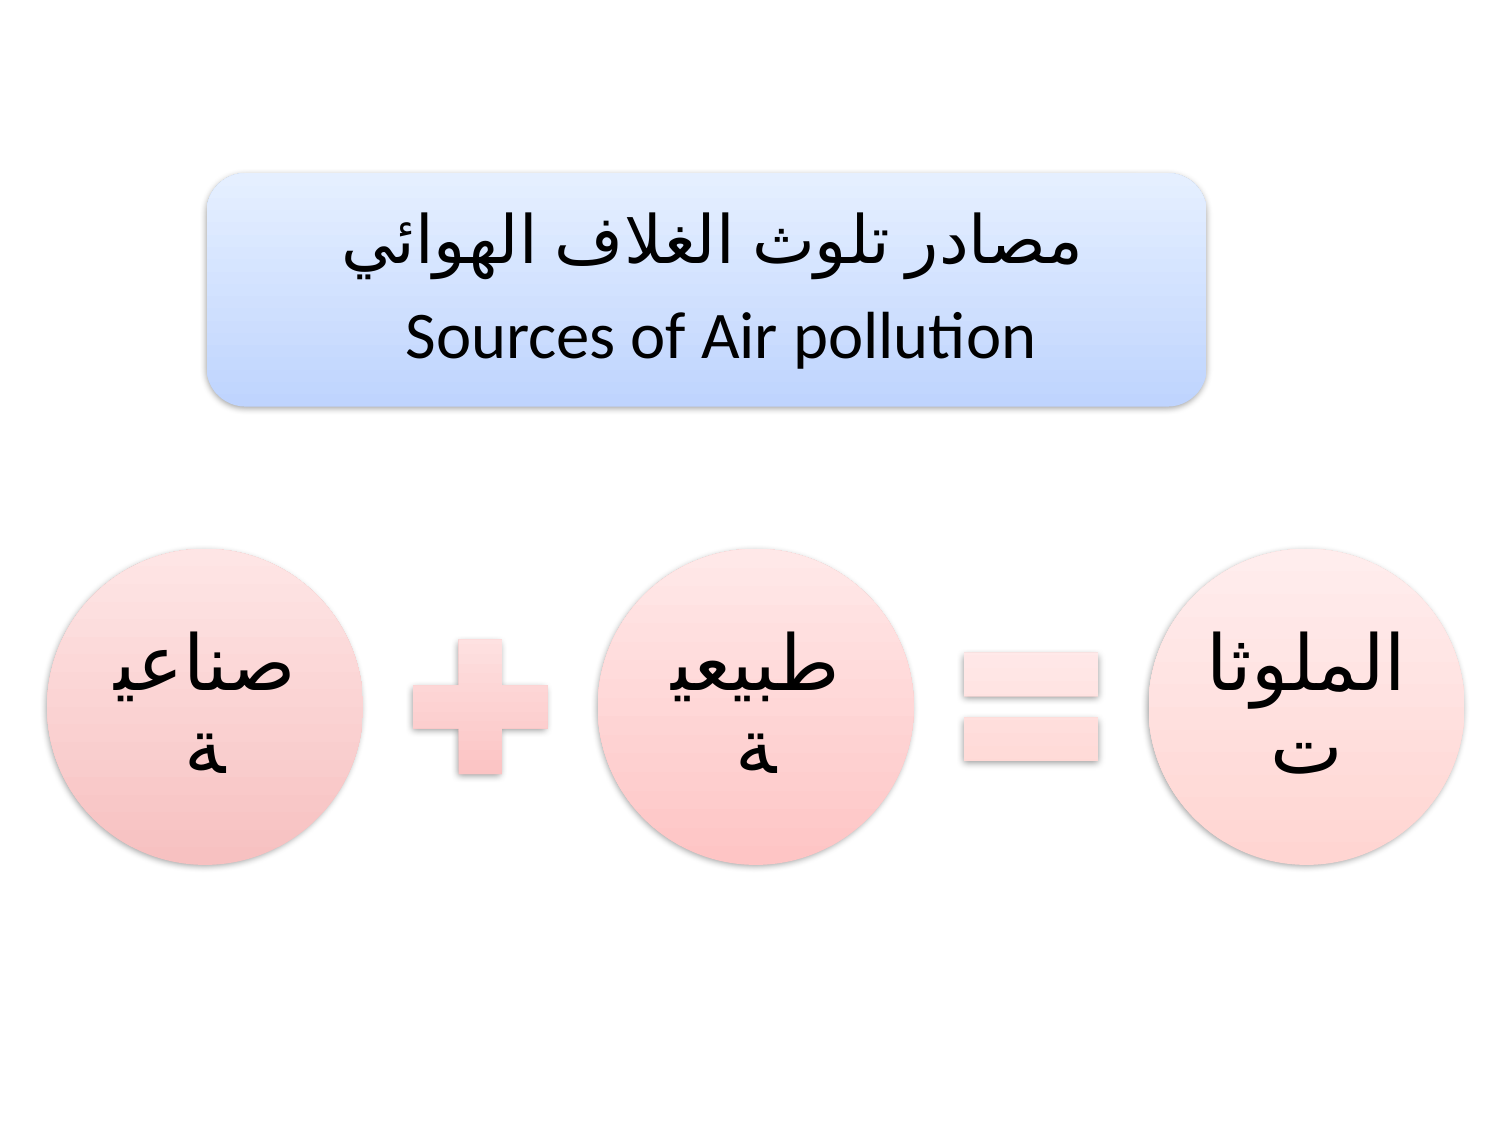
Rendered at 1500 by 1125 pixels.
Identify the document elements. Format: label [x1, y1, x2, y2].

text_box [206, 172, 1207, 495]
list [46, 408, 1466, 1006]
